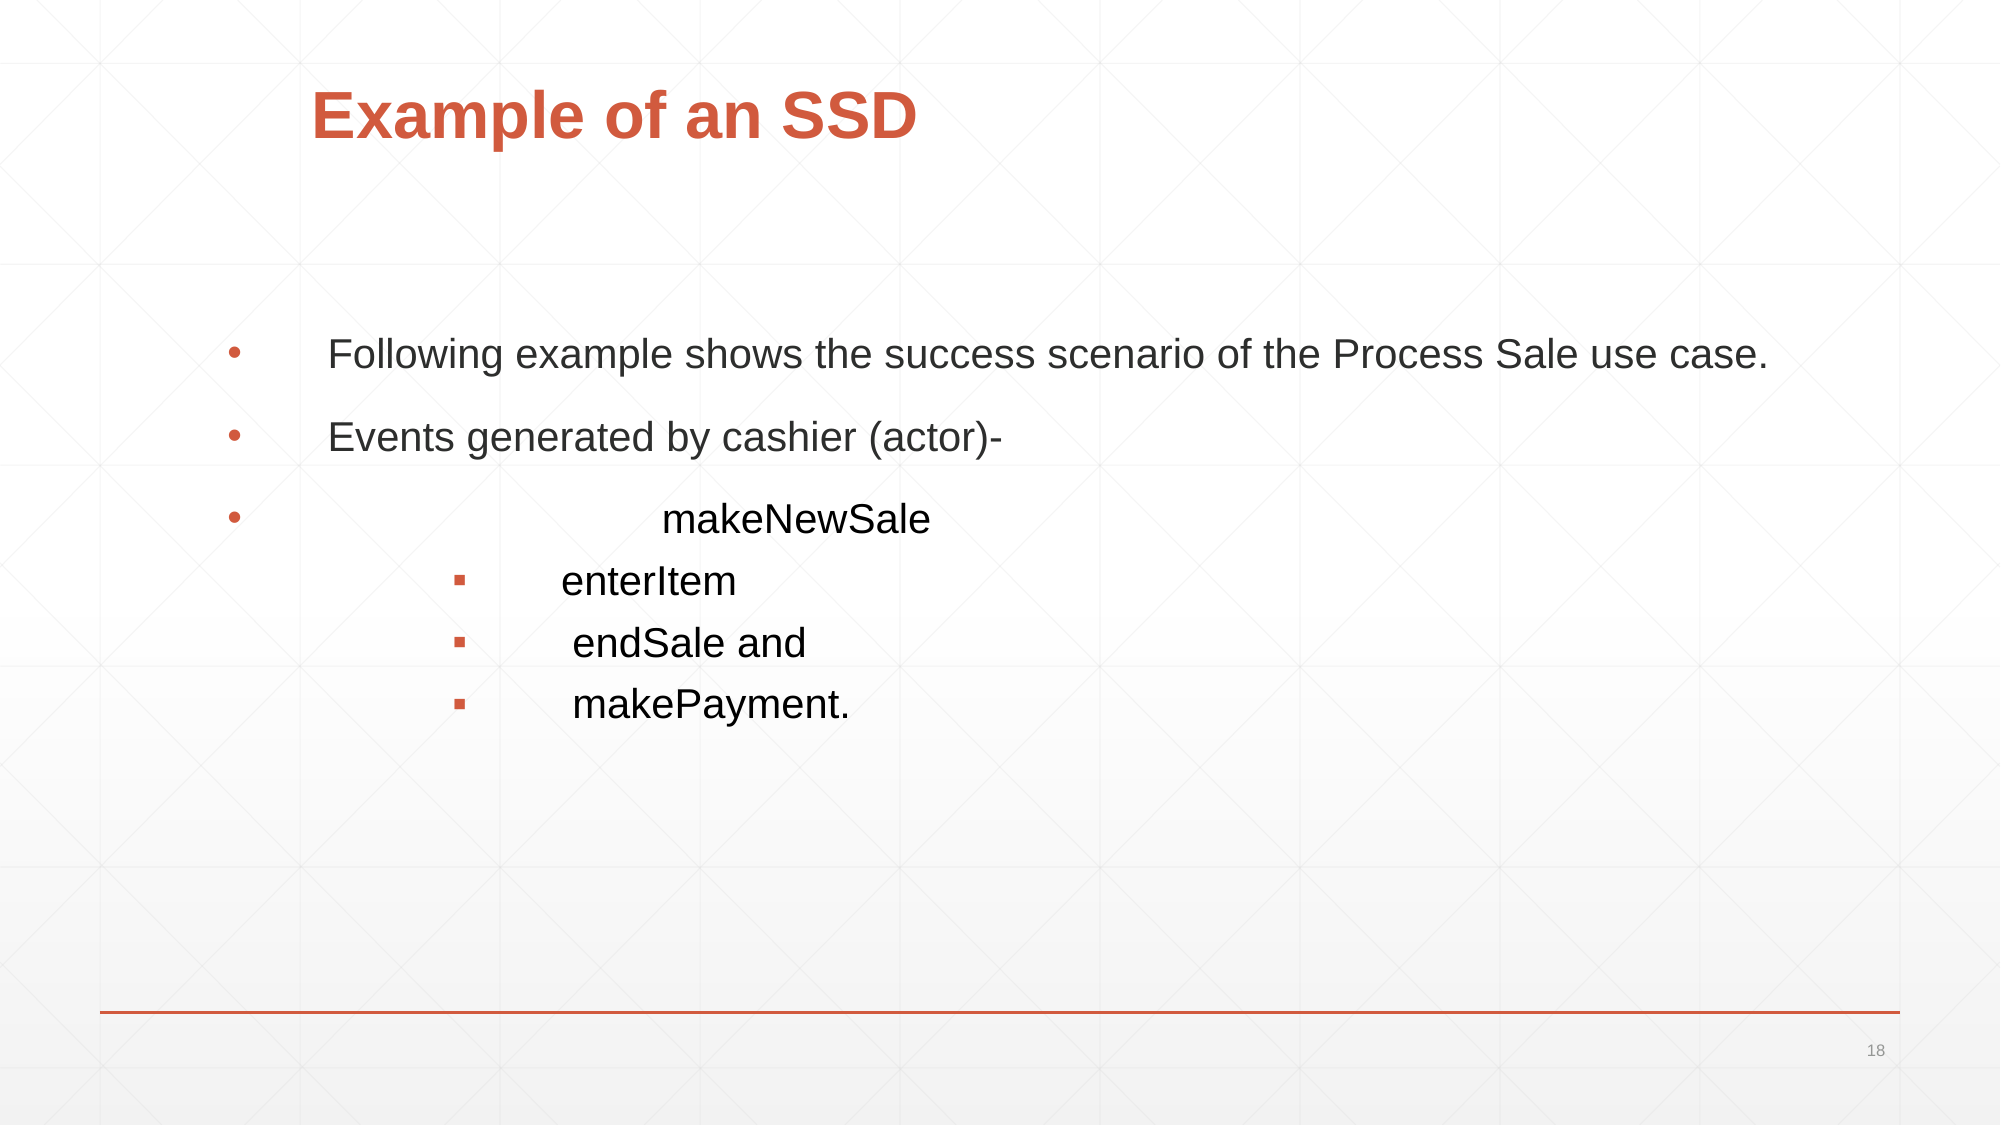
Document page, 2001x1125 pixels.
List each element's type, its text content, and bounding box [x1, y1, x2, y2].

title Example of an SSD [296, 35, 1495, 161]
list Following example shows the success scenario of the Process Sale use case. Events generated by cashier (actor)- makeNewSale enterItem endSale and makePayment. [212, 324, 1788, 950]
slide_number 18 [1749, 1031, 1901, 1069]
